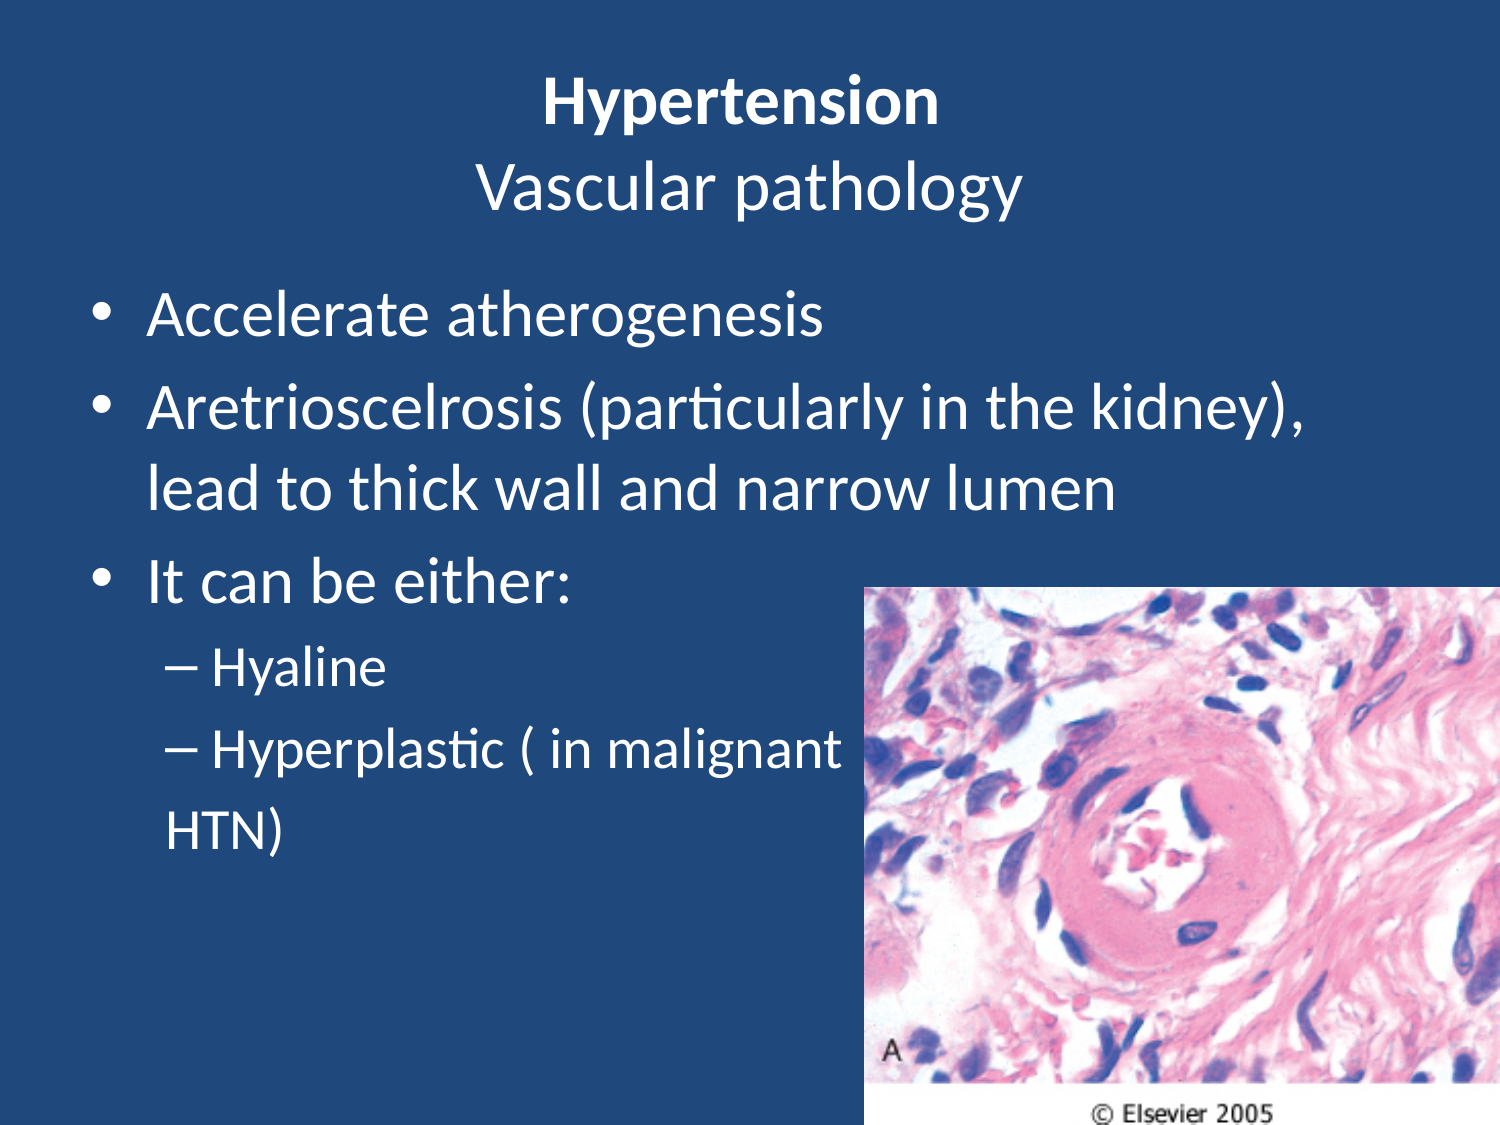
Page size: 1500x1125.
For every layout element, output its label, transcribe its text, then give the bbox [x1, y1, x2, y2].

title Hypertension Vascular pathology [75, 45, 1425, 233]
list Accelerate atherogenesis Aretrioscelrosis (particularly in the kidney), lead to thick wall and narrow lumen It can be either: Hyaline Hyperplastic ( in malignant HTN) [75, 262, 1425, 1005]
picture [864, 587, 1500, 1125]
